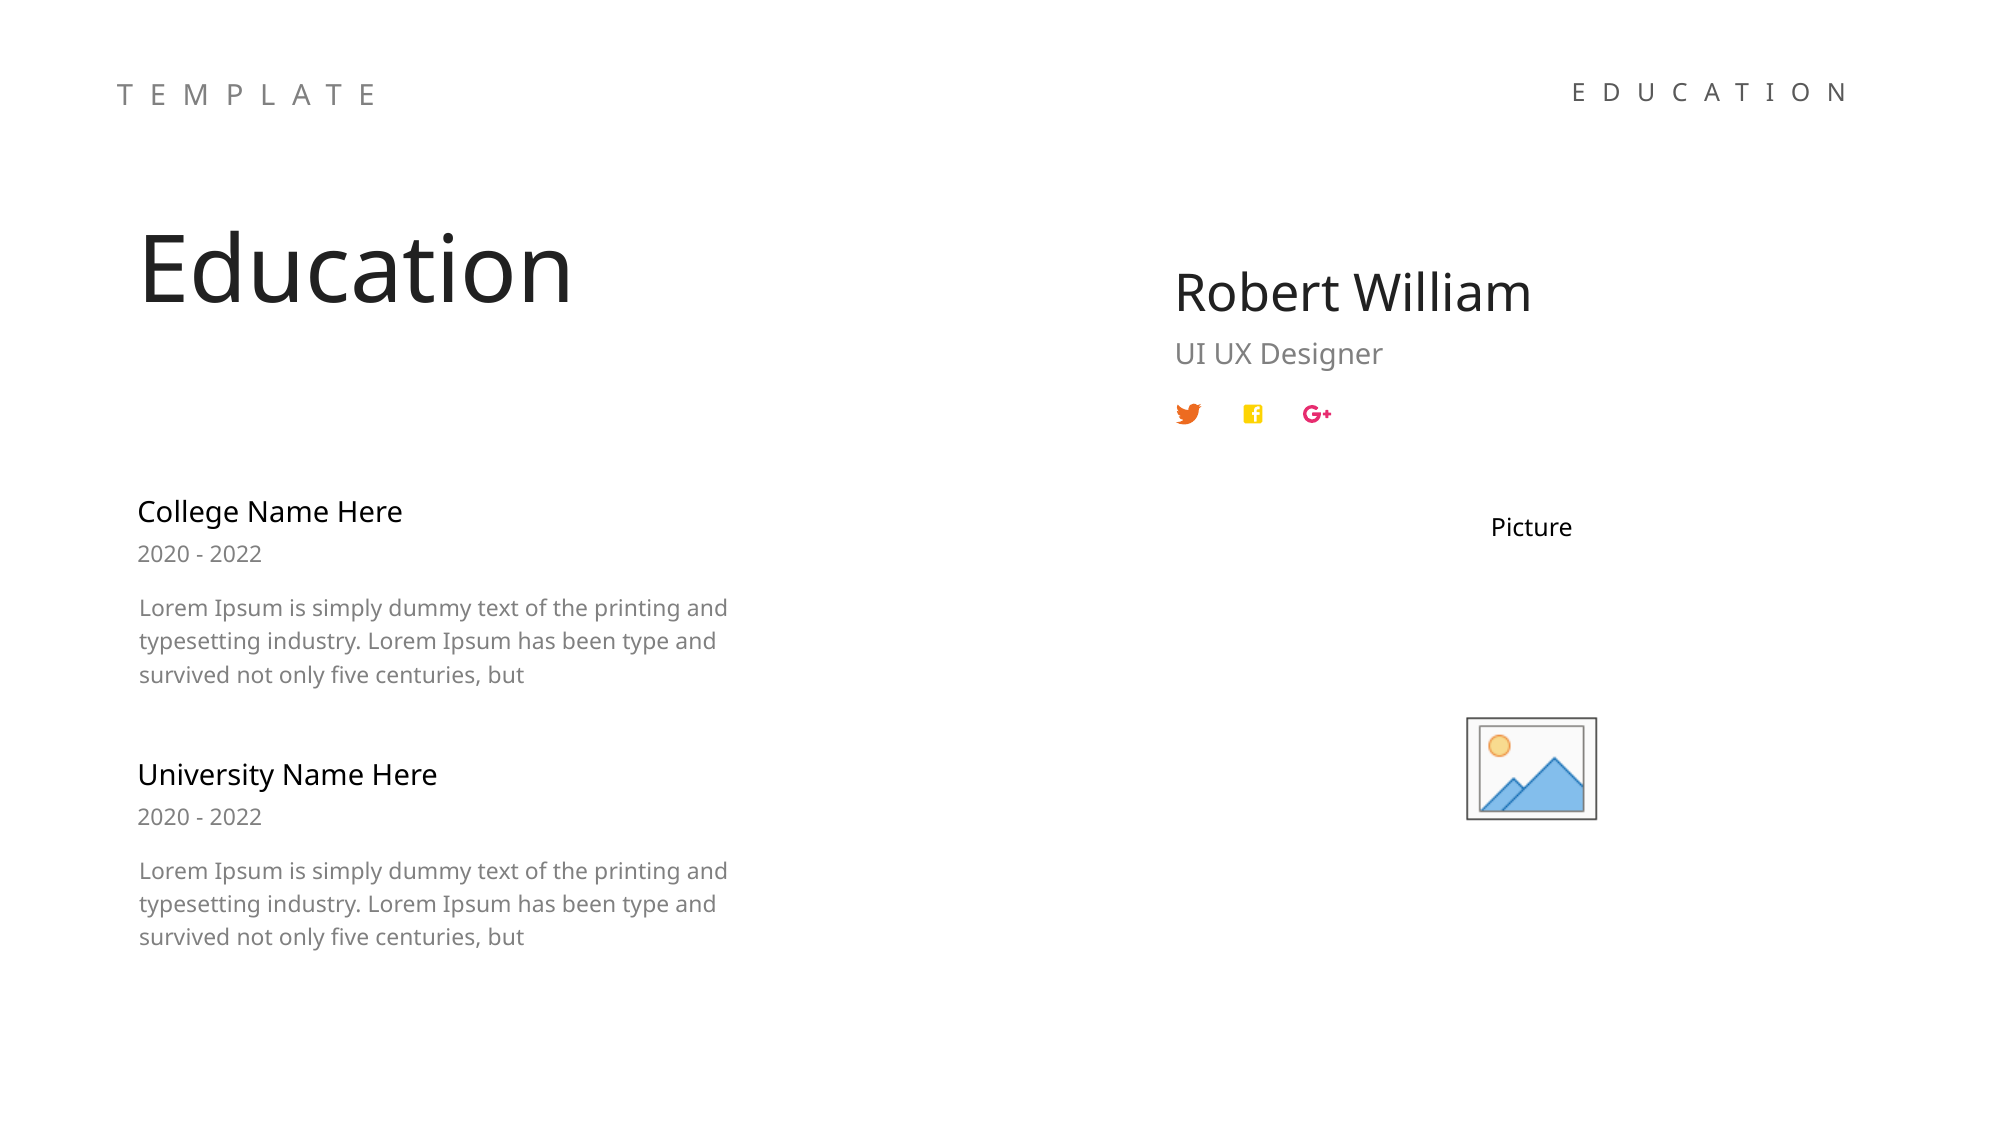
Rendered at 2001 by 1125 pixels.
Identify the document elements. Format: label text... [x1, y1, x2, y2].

text_box TEMPLATE [102, 68, 670, 119]
text_box Education [122, 201, 682, 329]
text_box University Name Here [122, 748, 506, 795]
text_box Robert William [1159, 251, 1648, 330]
picture [1158, 504, 1906, 1033]
text_box UI UX Designer [1159, 328, 1474, 378]
text_box 2020 - 2022 [122, 795, 506, 838]
text_box Lorem Ipsum is simply dummy text of the printing and typesetting industry. Lorem Ipsum has been type and survived not only five centuries, but [124, 580, 816, 695]
text_box Lorem Ipsum is simply dummy text of the printing and typesetting industry. Lorem Ipsum has been type and survived not only five centuries, but [124, 843, 816, 958]
text_box 2020 - 2022 [122, 532, 506, 575]
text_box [1175, 403, 1332, 425]
text_box EDUCATION [1484, 68, 1862, 114]
text_box College Name Here [122, 485, 506, 532]
